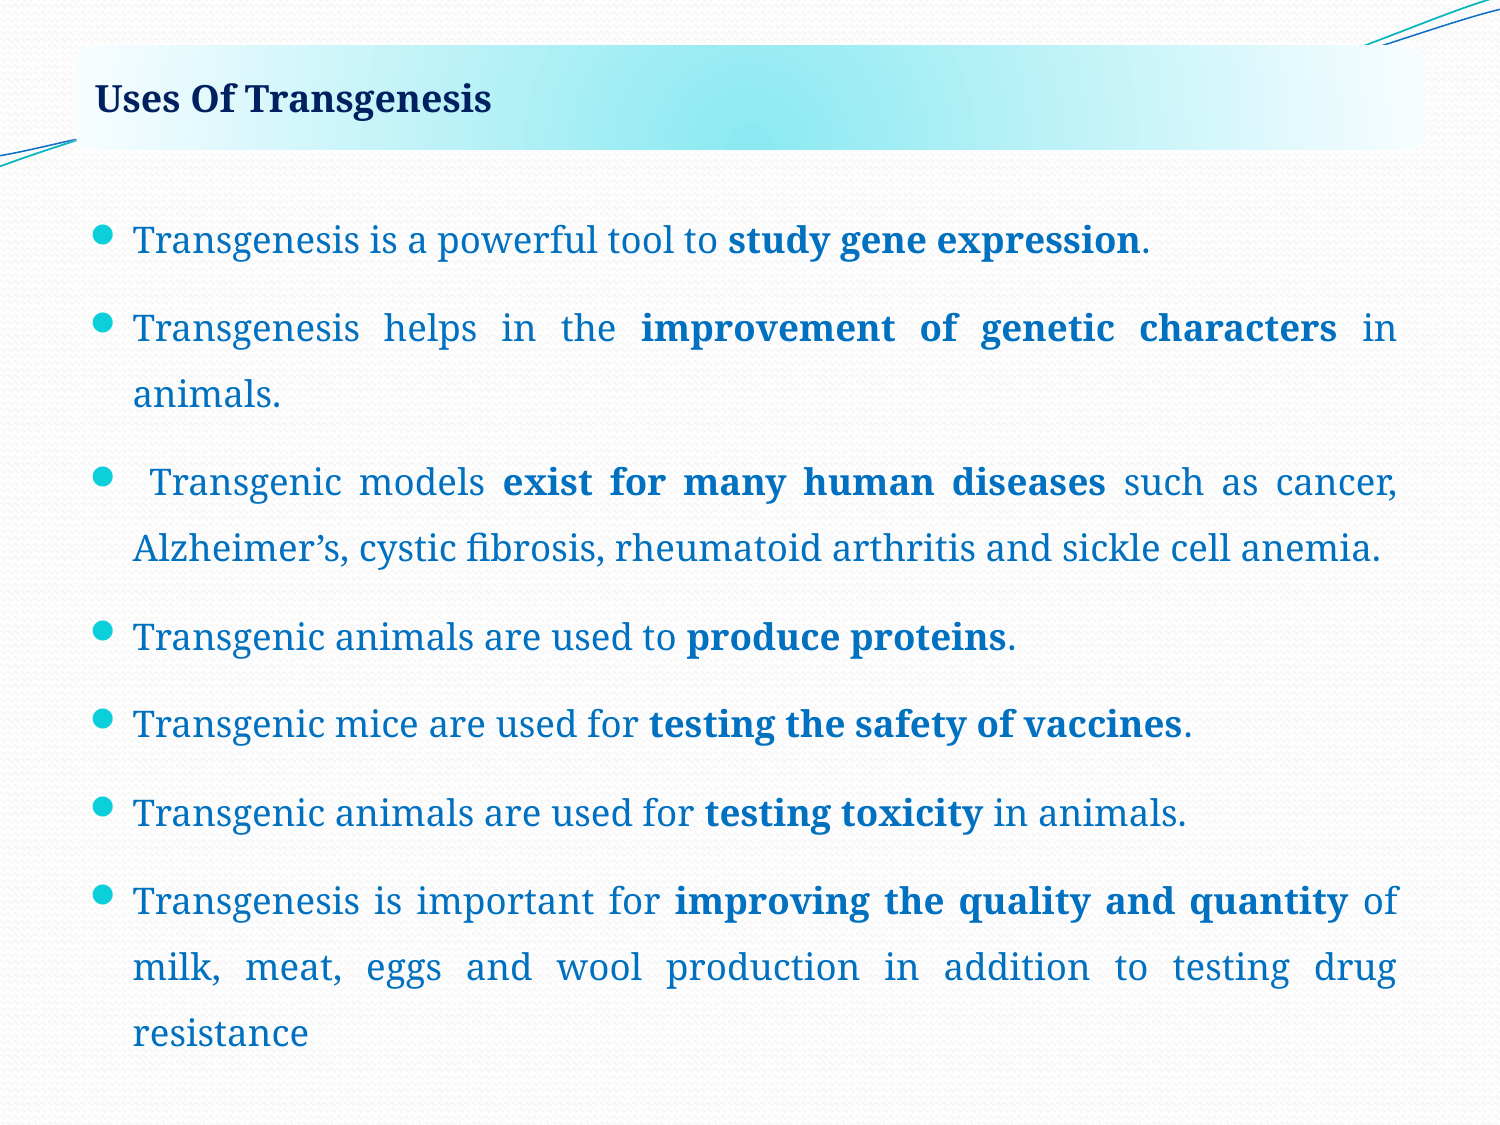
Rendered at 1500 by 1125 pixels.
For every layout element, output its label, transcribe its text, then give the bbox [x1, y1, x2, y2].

list Transgenesis is a powerful tool to study gene expression. Transgenesis helps in the improvement of genetic characters in animals. Transgenic models exist for many human diseases such as cancer, Alzheimer’s, cystic fibrosis, rheumatoid arthritis and sickle cell anemia. Transgenic animals are used to produce proteins. Transgenic mice are used for testing the safety of vaccines. Transgenic animals are used for testing toxicity in animals. Transgenesis is important for improving the quality and quantity of milk, meat, eggs and wool production in addition to testing drug resistance [75, 187, 1413, 1075]
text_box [74, 44, 1426, 151]
